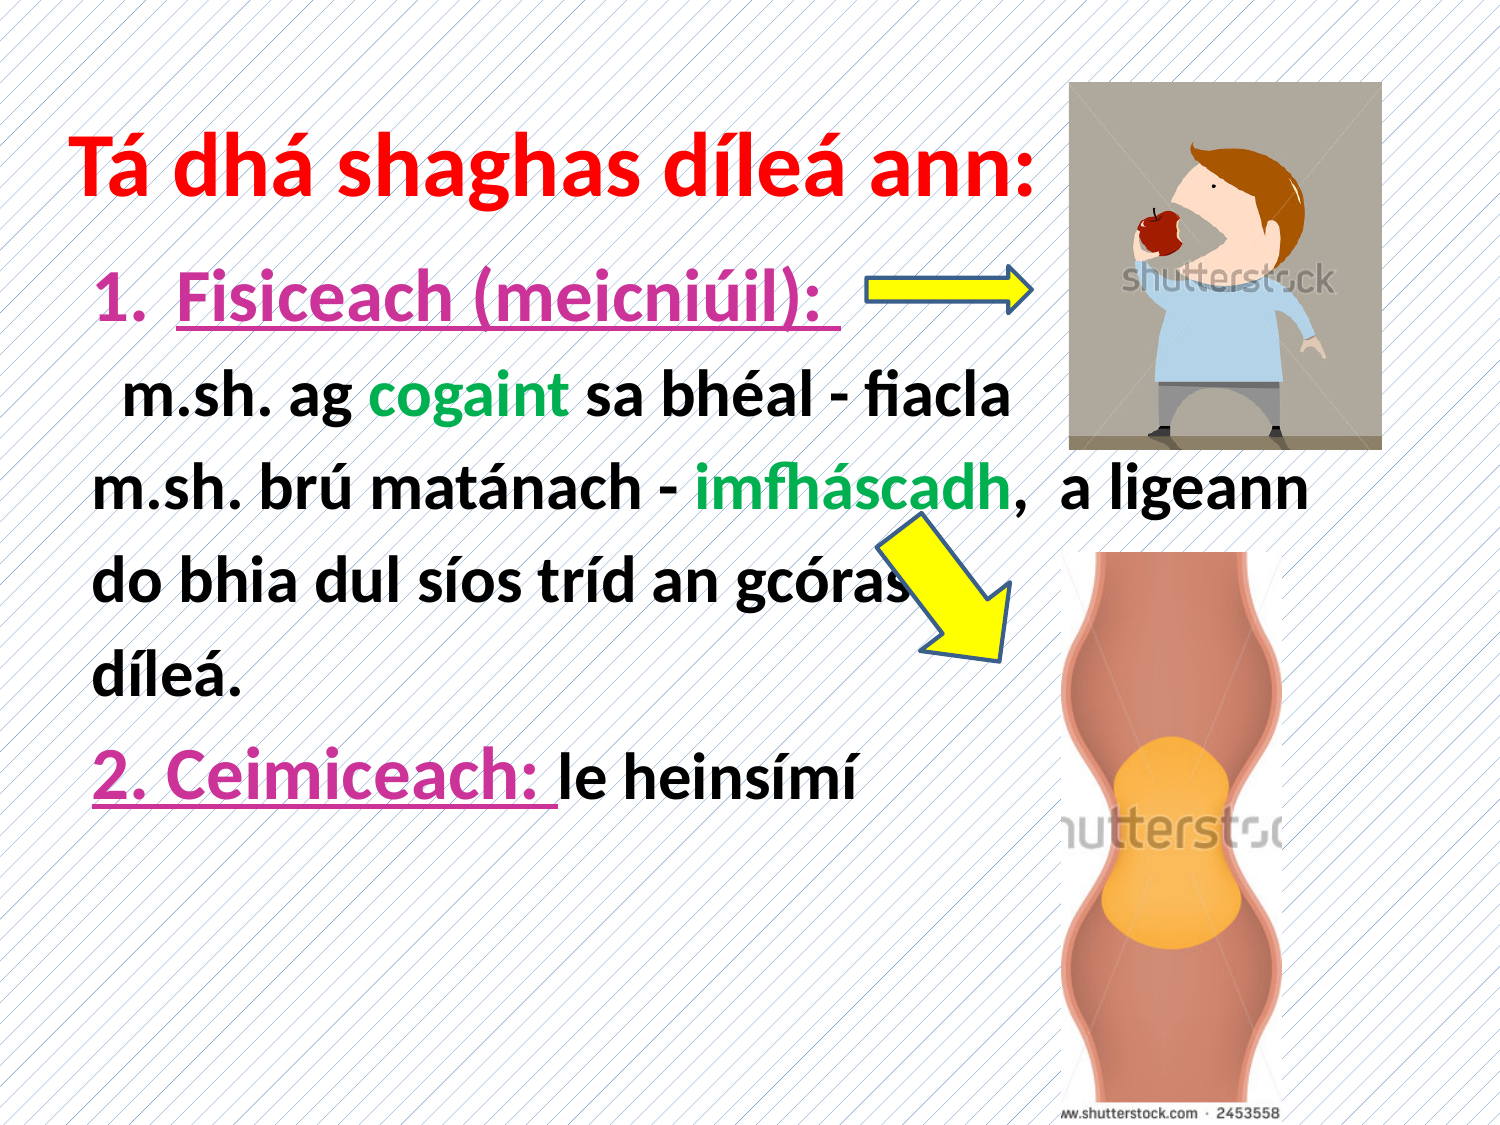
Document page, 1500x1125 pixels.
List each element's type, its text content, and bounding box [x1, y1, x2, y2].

list Fisiceach (meicniúil): m.sh. ag cogaint sa bhéal - fiacla m.sh. brú matánach - imfháscadh, a ligeann do bhia dul síos tríd an gcóras díleá. 2. Ceimiceach: le heinsímí [76, 238, 1427, 981]
title Tá dhá shaghas díleá ann: [53, 66, 1404, 254]
picture [1068, 82, 1383, 450]
picture [1060, 551, 1282, 1125]
text_box [874, 510, 1013, 664]
text_box [864, 264, 1034, 316]
